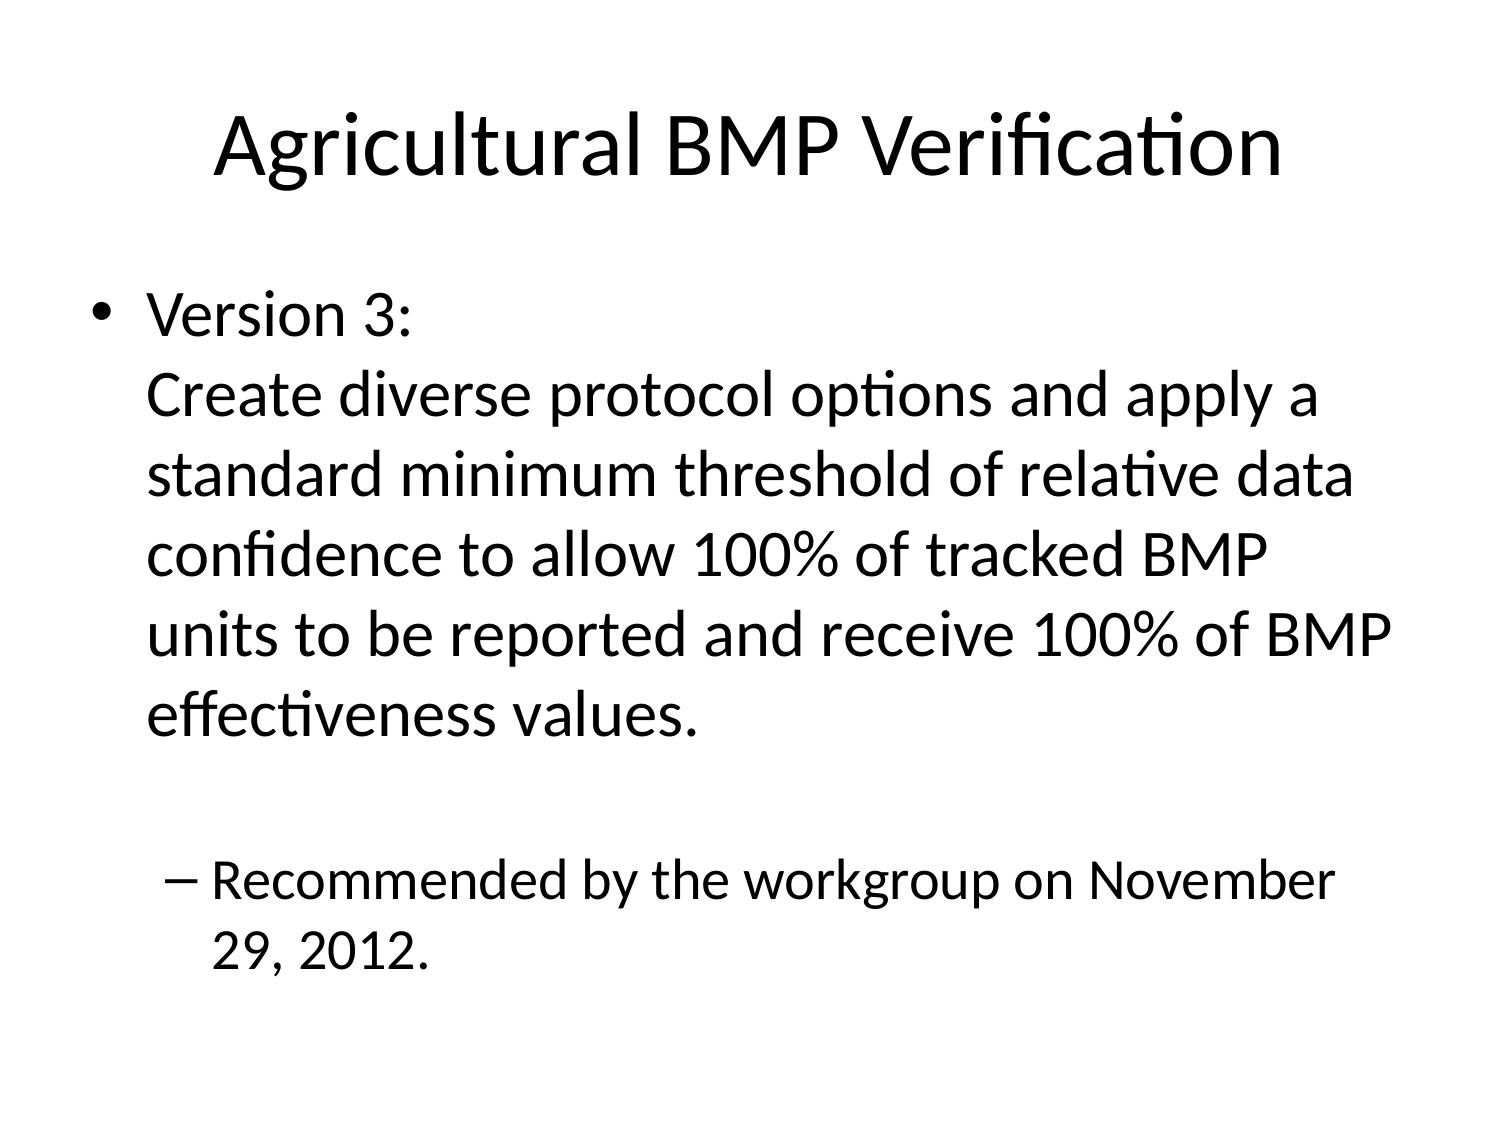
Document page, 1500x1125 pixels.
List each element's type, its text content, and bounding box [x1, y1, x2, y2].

list Version 3: Create diverse protocol options and apply a standard minimum threshold of relative data confidence to allow 100% of tracked BMP units to be reported and receive 100% of BMP effectiveness values. Recommended by the workgroup on November 29, 2012. [75, 262, 1425, 1005]
title Agricultural BMP Verification [75, 45, 1425, 233]
